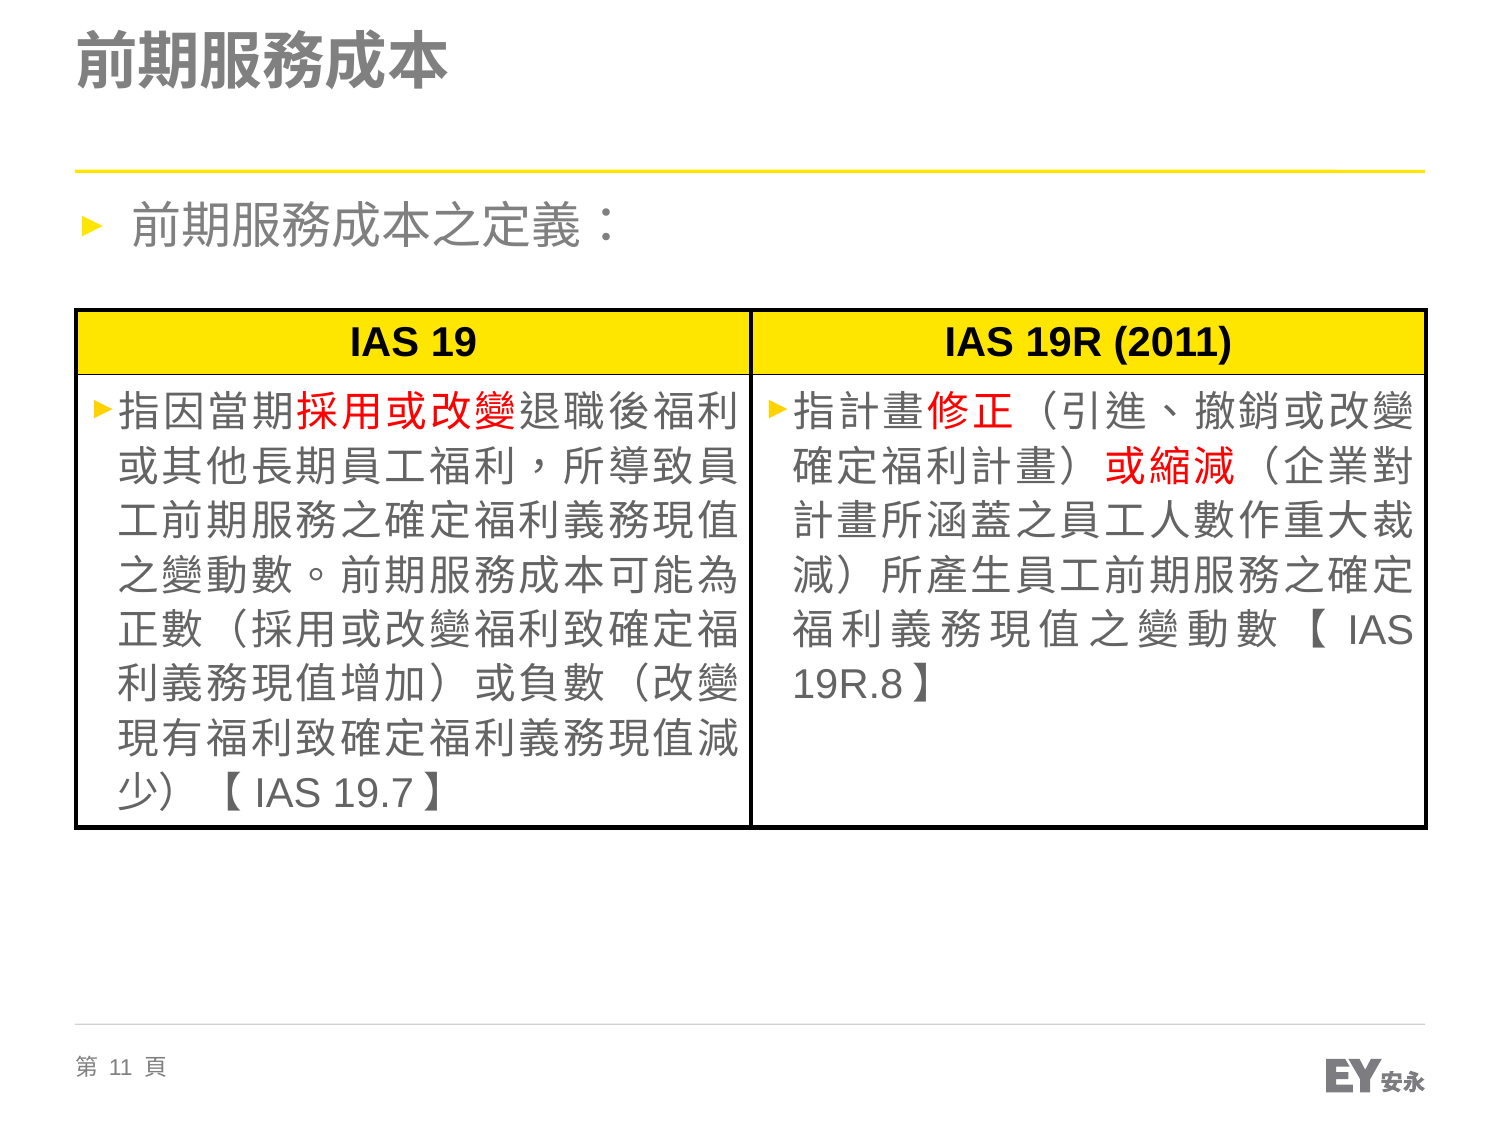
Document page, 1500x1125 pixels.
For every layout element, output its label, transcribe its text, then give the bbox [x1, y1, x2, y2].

list 前期服務成本之定義： [75, 200, 1427, 277]
title 前期服務成本 [75, 33, 1425, 175]
table_header IAS 19 [78, 312, 749, 374]
table_header IAS 19R (2011) [753, 312, 1424, 374]
table_cell 指計畫修正（引進、撤銷或改變確定福利計畫）或縮減（企業對計畫所涵蓋之員工人數作重大裁減）所產生員工前期服務之確定福利義務現值之變動數【IAS 19R.8】 [753, 375, 1424, 825]
table_cell 指因當期採用或改變退職後福利或其他長期員工福利，所導致員工前期服務之確定福利義務現值之變動數。前期服務成本可能為正數（採用或改變福利致確定福利義務現值增加）或負數（改變現有福利致確定福利義務現值減少）【IAS 19.7】 [78, 375, 749, 825]
